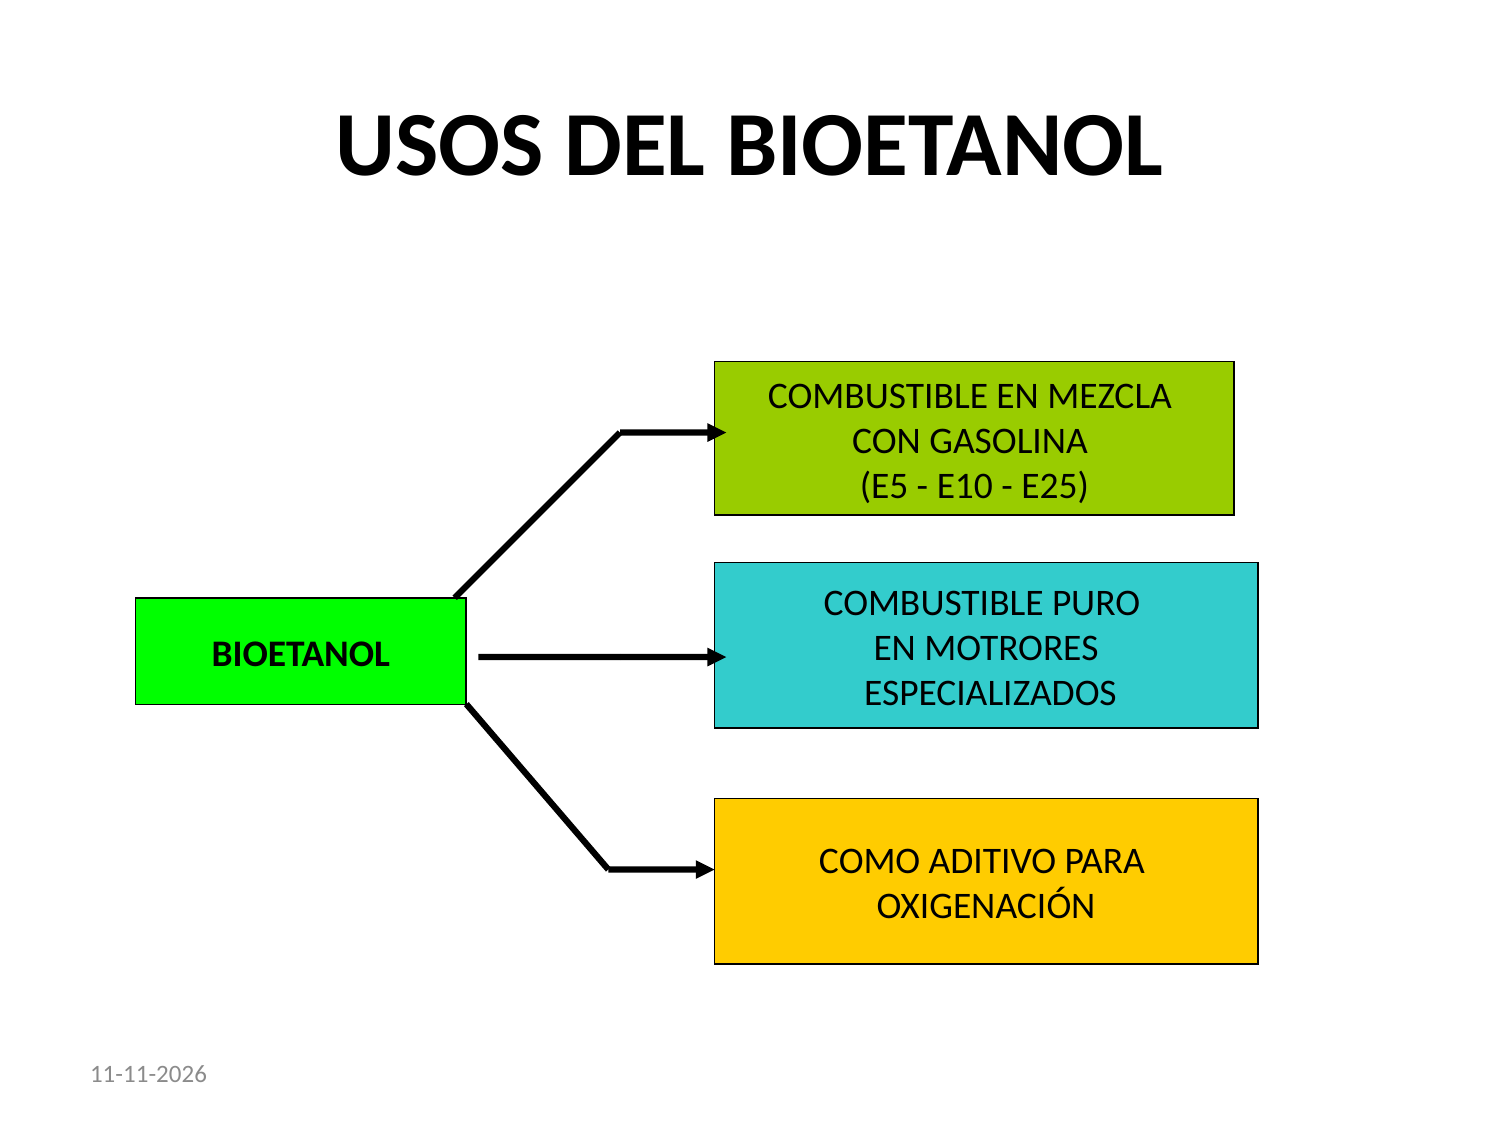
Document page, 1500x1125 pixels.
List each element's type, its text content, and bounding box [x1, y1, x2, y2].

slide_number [75, 1042, 425, 1103]
title USOS DEL BIOETANOL [75, 45, 1425, 233]
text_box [135, 361, 1258, 965]
